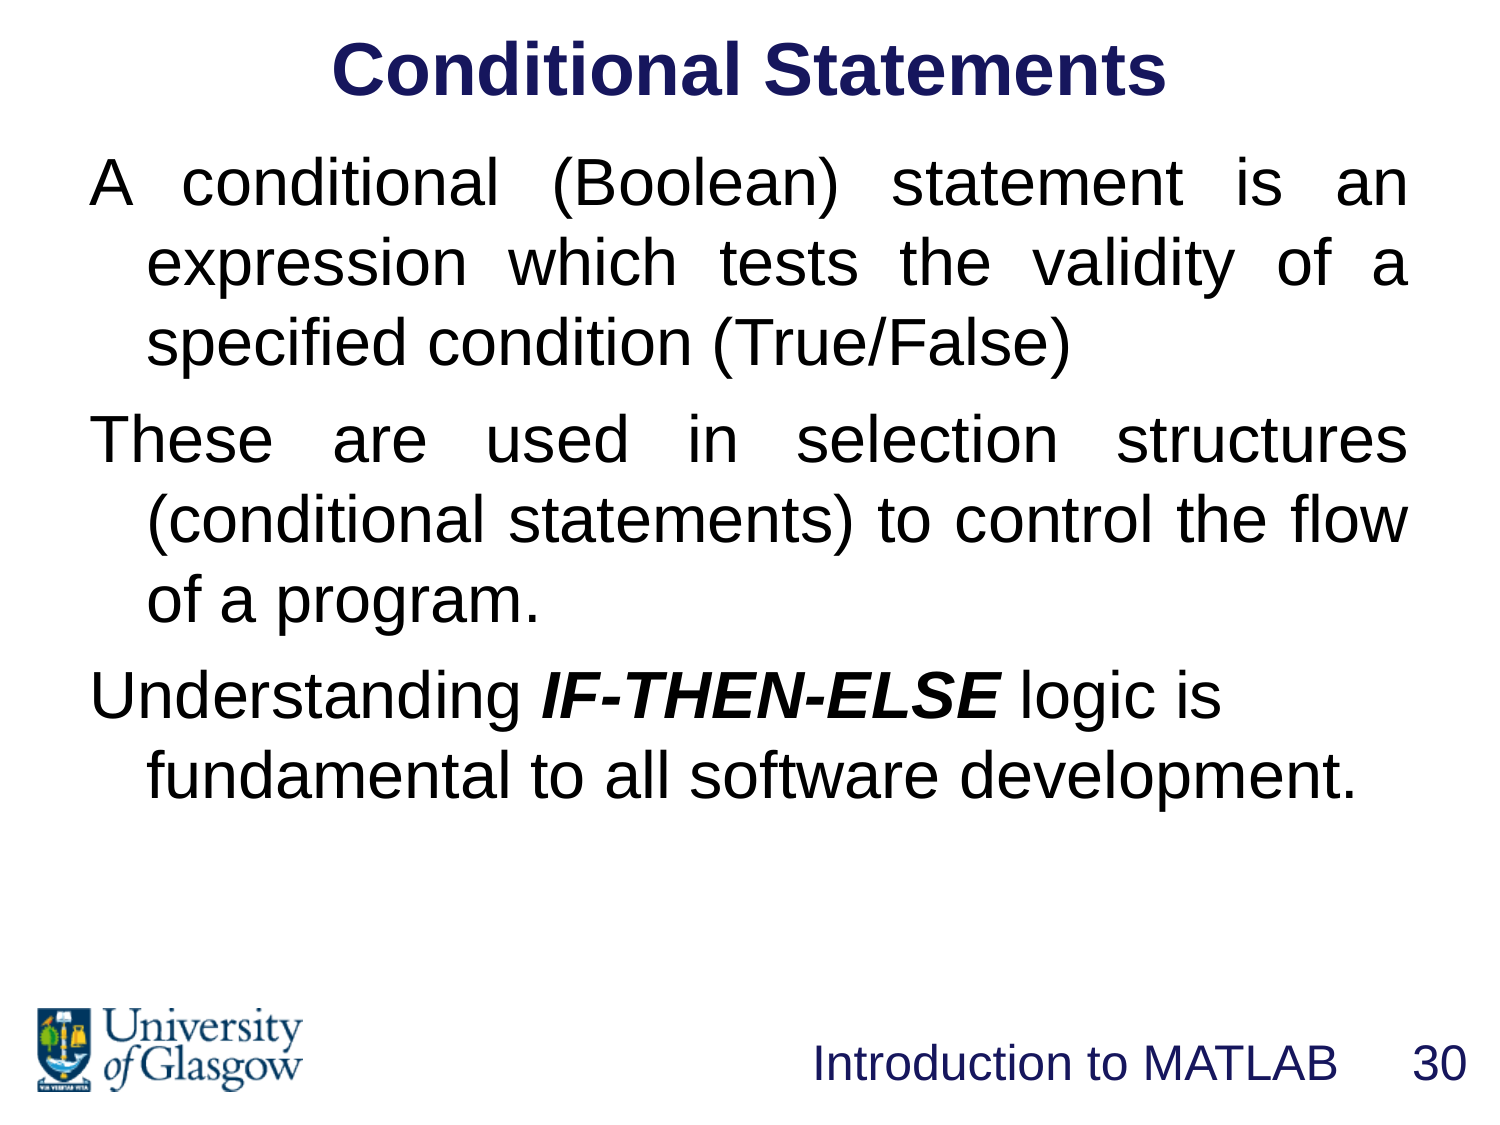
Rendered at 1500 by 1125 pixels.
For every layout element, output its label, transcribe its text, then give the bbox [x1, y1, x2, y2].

text_box Conditional Statements [138, 2, 1362, 128]
text_box A conditional (Boolean) statement is an expression which tests the validity of a specified condition (True/False) These are used in selection structures (conditional statements) to control the flow of a program. Understanding IF-THEN-ELSE logic is fundamental to all software development. [74, 131, 1425, 807]
picture [37, 1008, 303, 1092]
